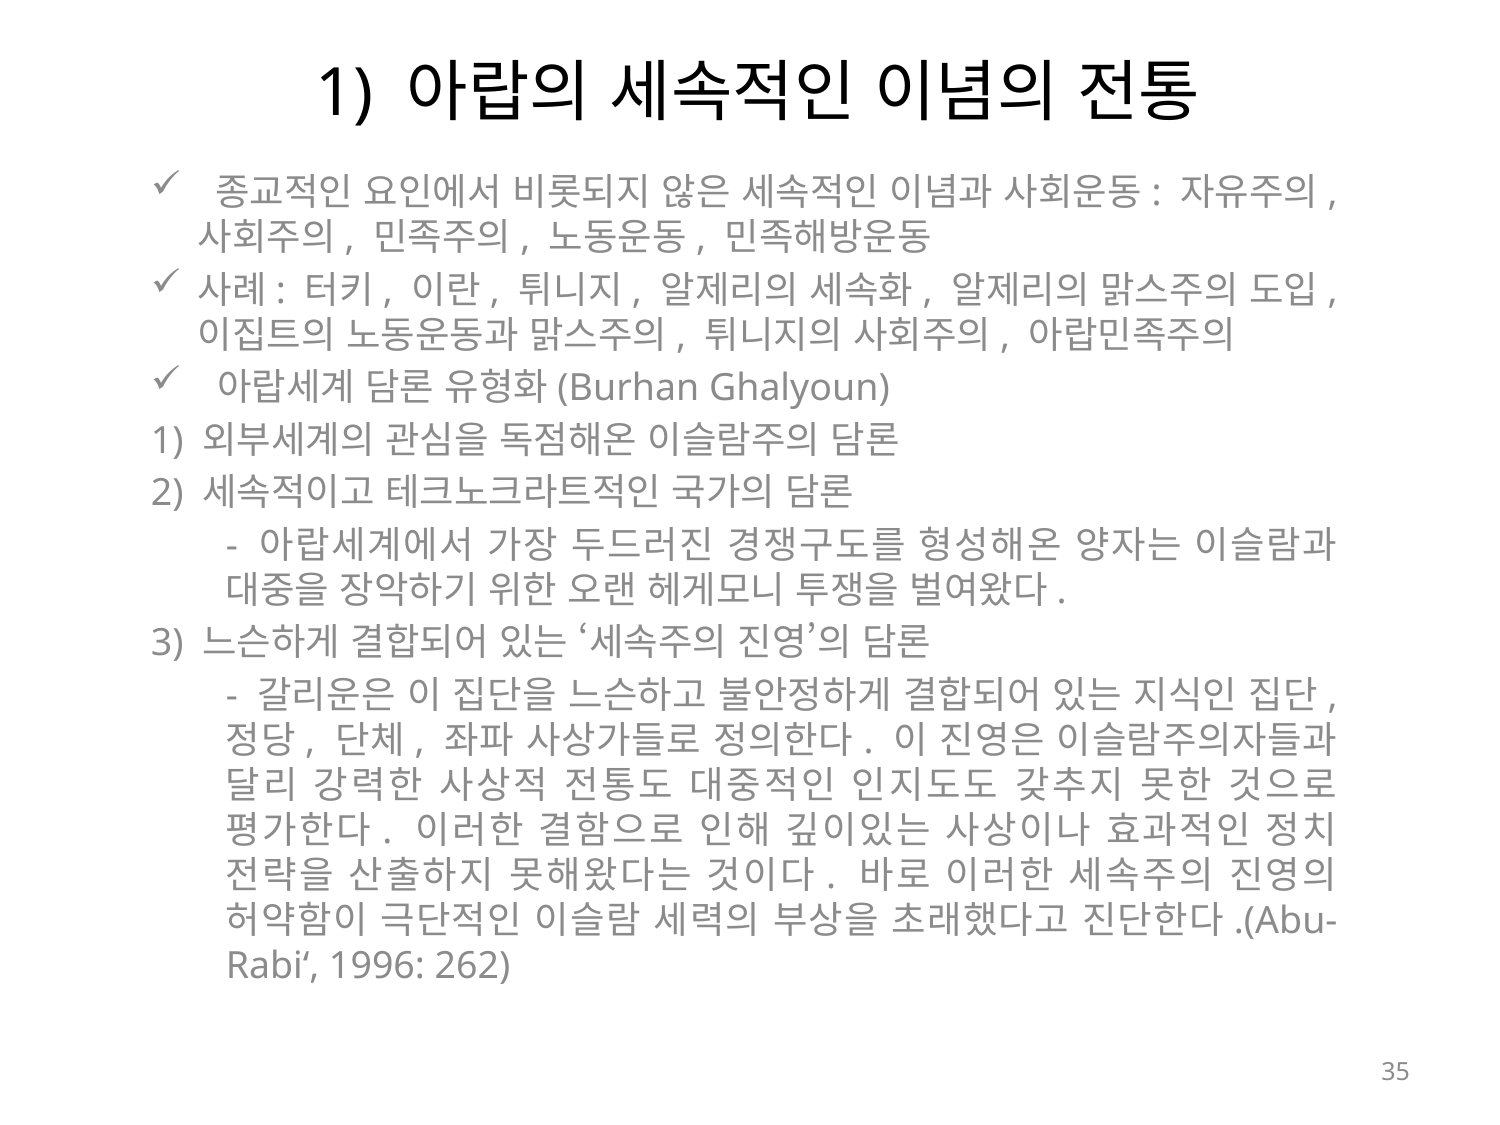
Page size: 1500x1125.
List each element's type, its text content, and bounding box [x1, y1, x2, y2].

title 1) 아랍의 세속적인 이념의 전통 [112, 78, 1388, 149]
subtitle 종교적인 요인에서 비롯되지 않은 세속적인 이념과 사회운동: 자유주의, 사회주의, 민족주의, 노동운동, 민족해방운동 사례: 터키, 이란, 튀니지, 알제리의 세속화, 알제리의 맑스주의 도입, 이집트의 노동운동과 맑스주의, 튀니지의 사회주의, 아랍민족주의 아랍세계 담론 유형화(Burhan Ghalyoun) 1) 외부세계의 관심을 독점해온 이슬람주의 담론 2) 세속적이고 테크노크라트적인 국가의 담론 - 아랍세계에서 가장 두드러진 경쟁구도를 형성해온 양자는 이슬람과 대중을 장악하기 위한 오랜 헤게모니 투쟁을 벌여왔다. 3) 느슨하게 결합되어 있는 ‘세속주의 진영’의 담론 - 갈리운은 이 집단을 느슨하고 불안정하게 결합되어 있는 지식인 집단, 정당, 단체, 좌파 사상가들로 정의한다. 이 진영은 이슬람주의자들과 달리 강력한 사상적 전통도 대중적인 인지도도 갖추지 못한 것으로 평가한다. 이러한 결함으로 인해 깊이있는 사상이나 효과적인 정치 전략을 산출하지 못해왔다는 것이다. 바로 이러한 세속주의 진영의 허약함이 극단적인 이슬람 세력의 부상을 초래했다고 진단한다.(Abu-Rabi‘, 1996: 262) [135, 160, 1353, 1000]
slide_number 35 [1074, 1042, 1425, 1103]
